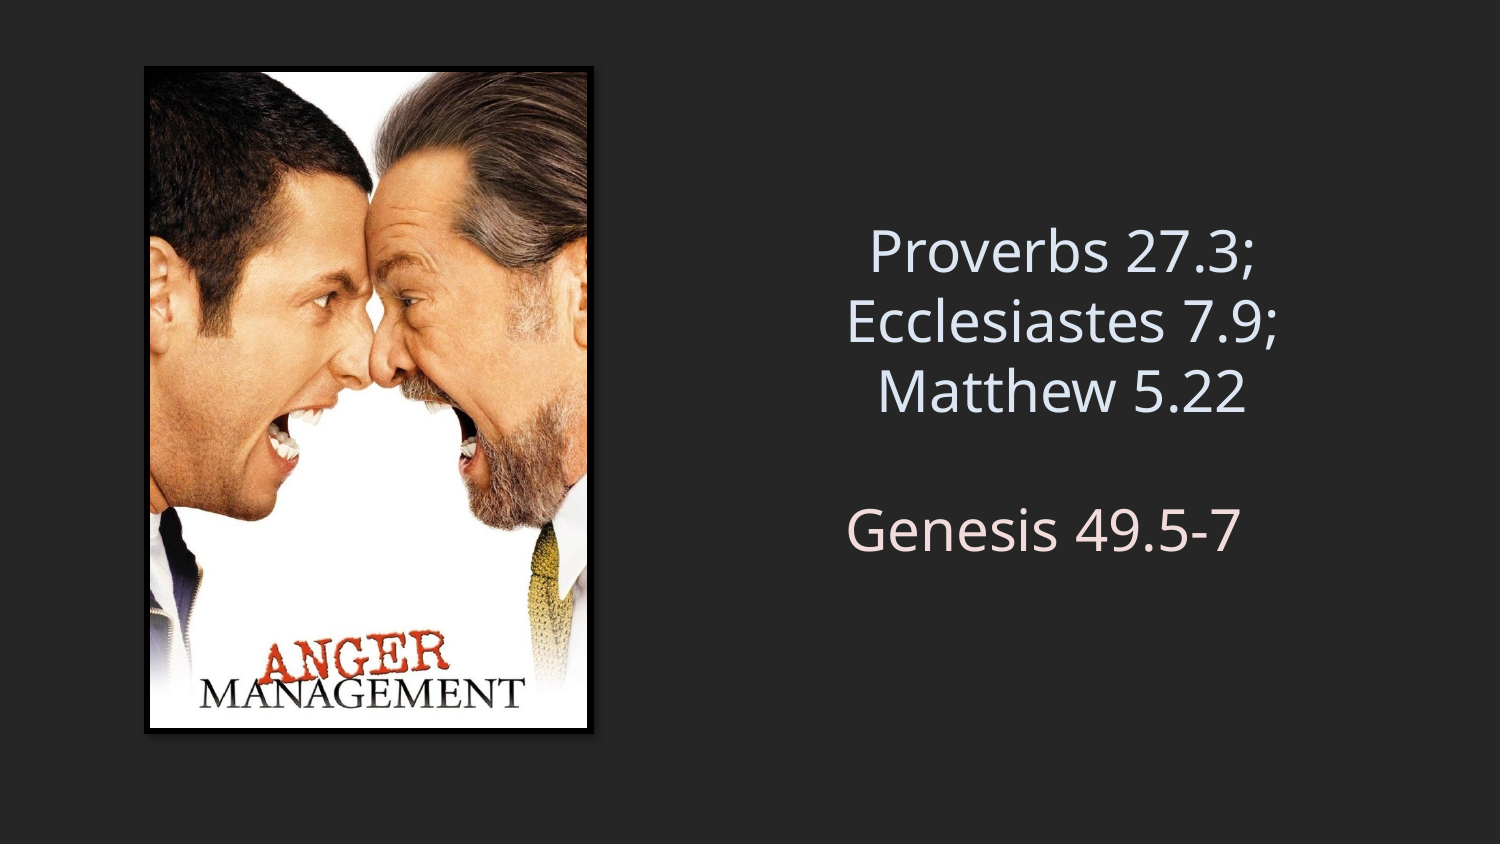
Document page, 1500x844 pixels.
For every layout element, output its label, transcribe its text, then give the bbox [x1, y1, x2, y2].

text_box Proverbs 27.3; Ecclesiastes 7.9; Matthew 5.22 [787, 207, 1338, 432]
text_box Genesis 49.5-7 [749, 486, 1338, 571]
picture [149, 71, 588, 729]
